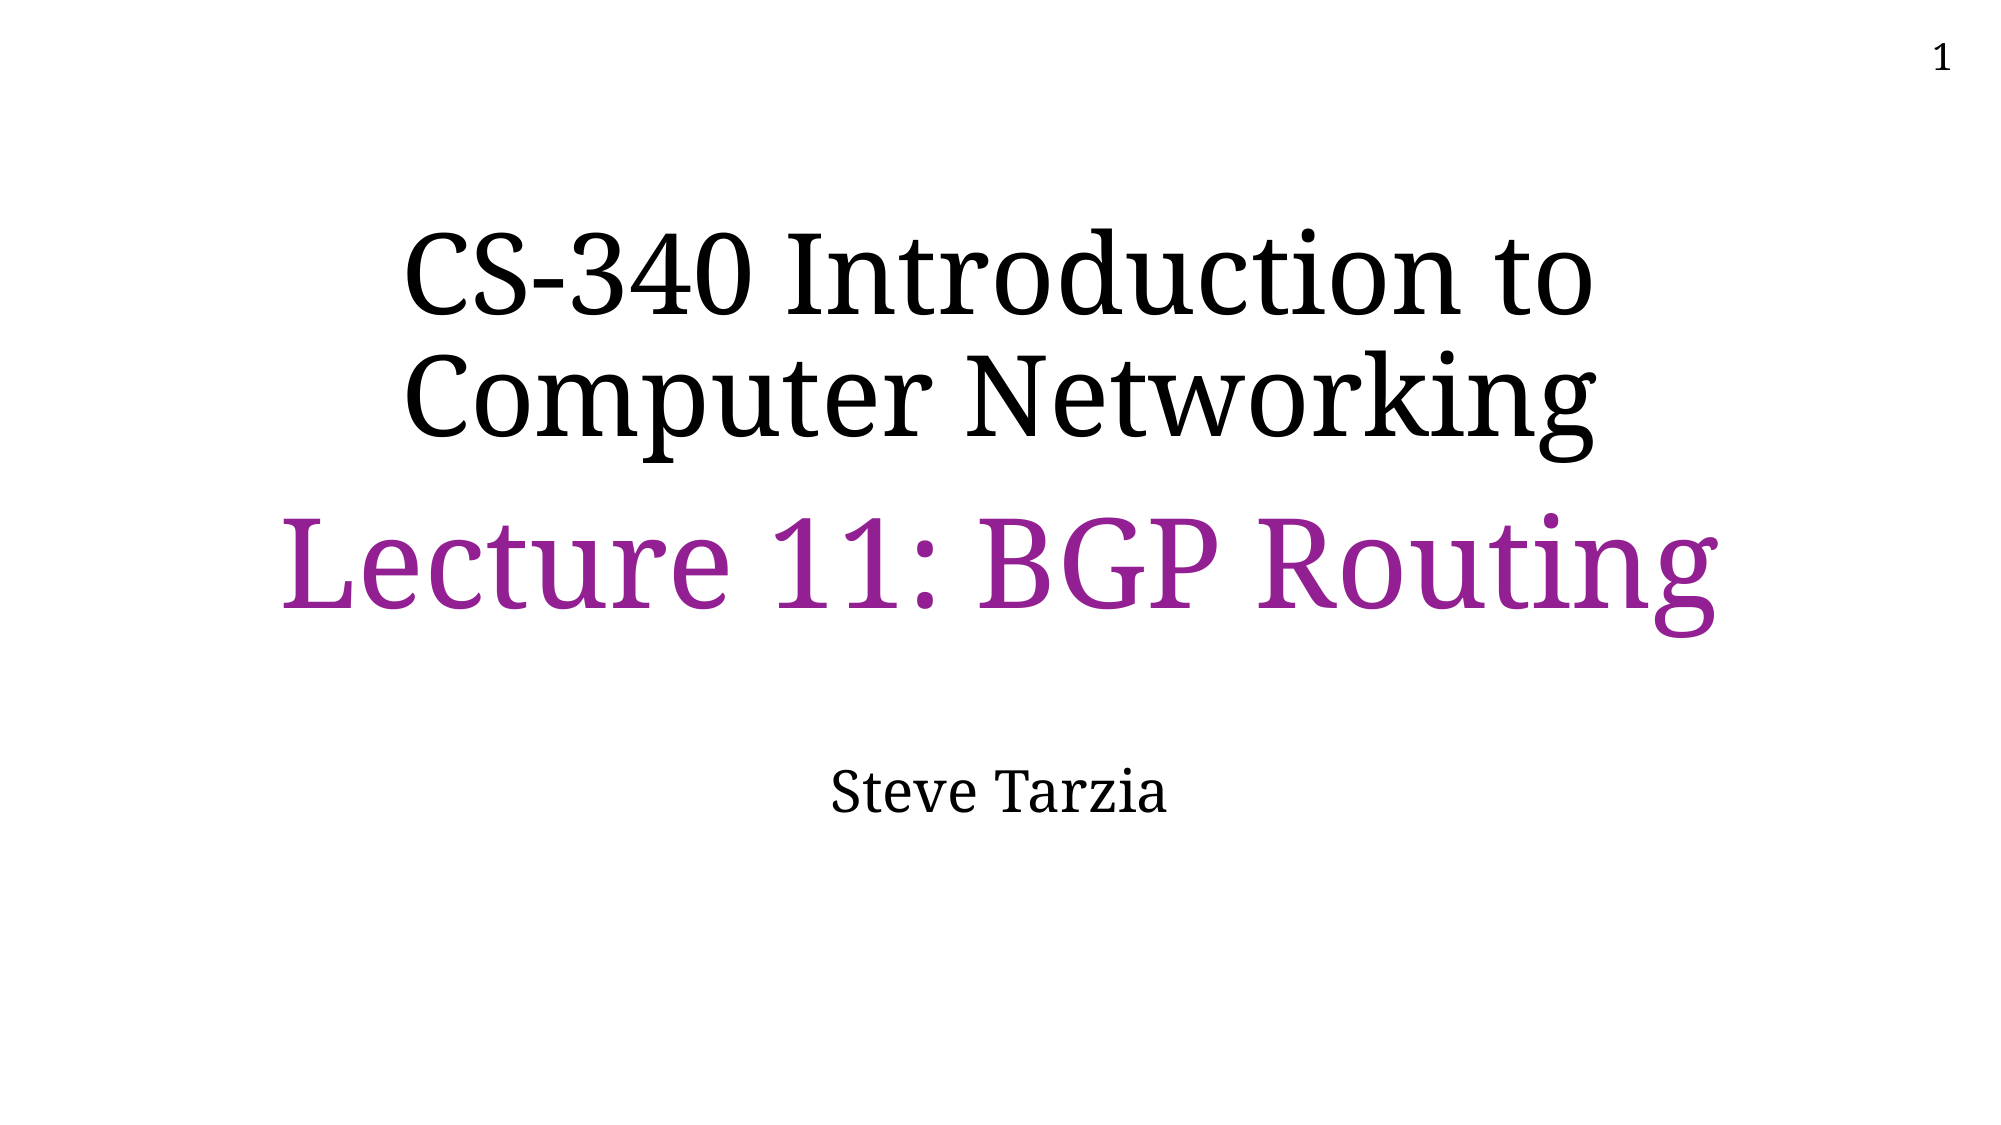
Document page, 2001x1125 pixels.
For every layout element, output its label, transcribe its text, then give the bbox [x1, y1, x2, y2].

title CS-340 Introduction to Computer Networking Lecture 11: BGP Routing [249, 144, 1750, 709]
subtitle Steve Tarzia [249, 755, 1750, 942]
